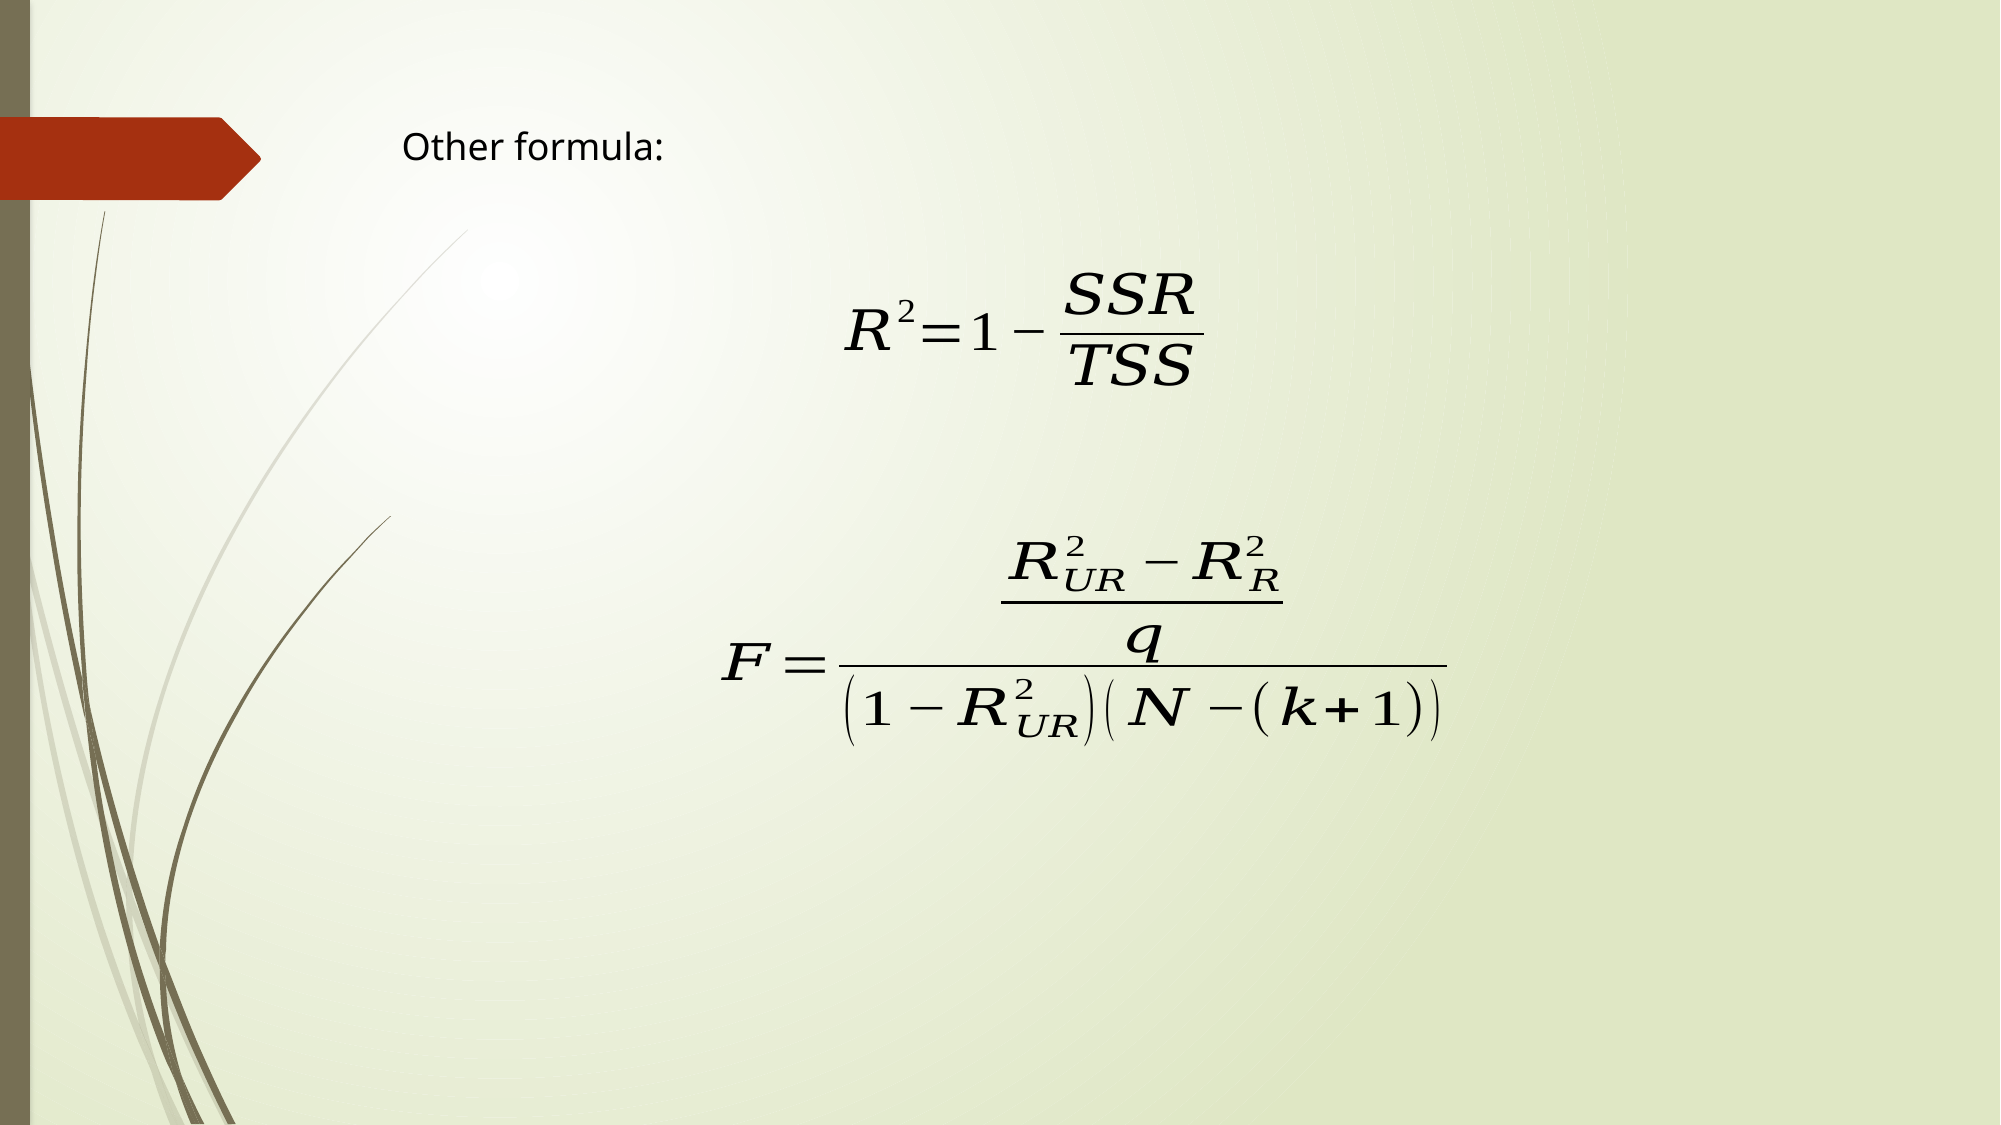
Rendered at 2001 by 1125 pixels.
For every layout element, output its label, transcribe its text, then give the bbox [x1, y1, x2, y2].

text_box Other formula: [386, 115, 680, 176]
